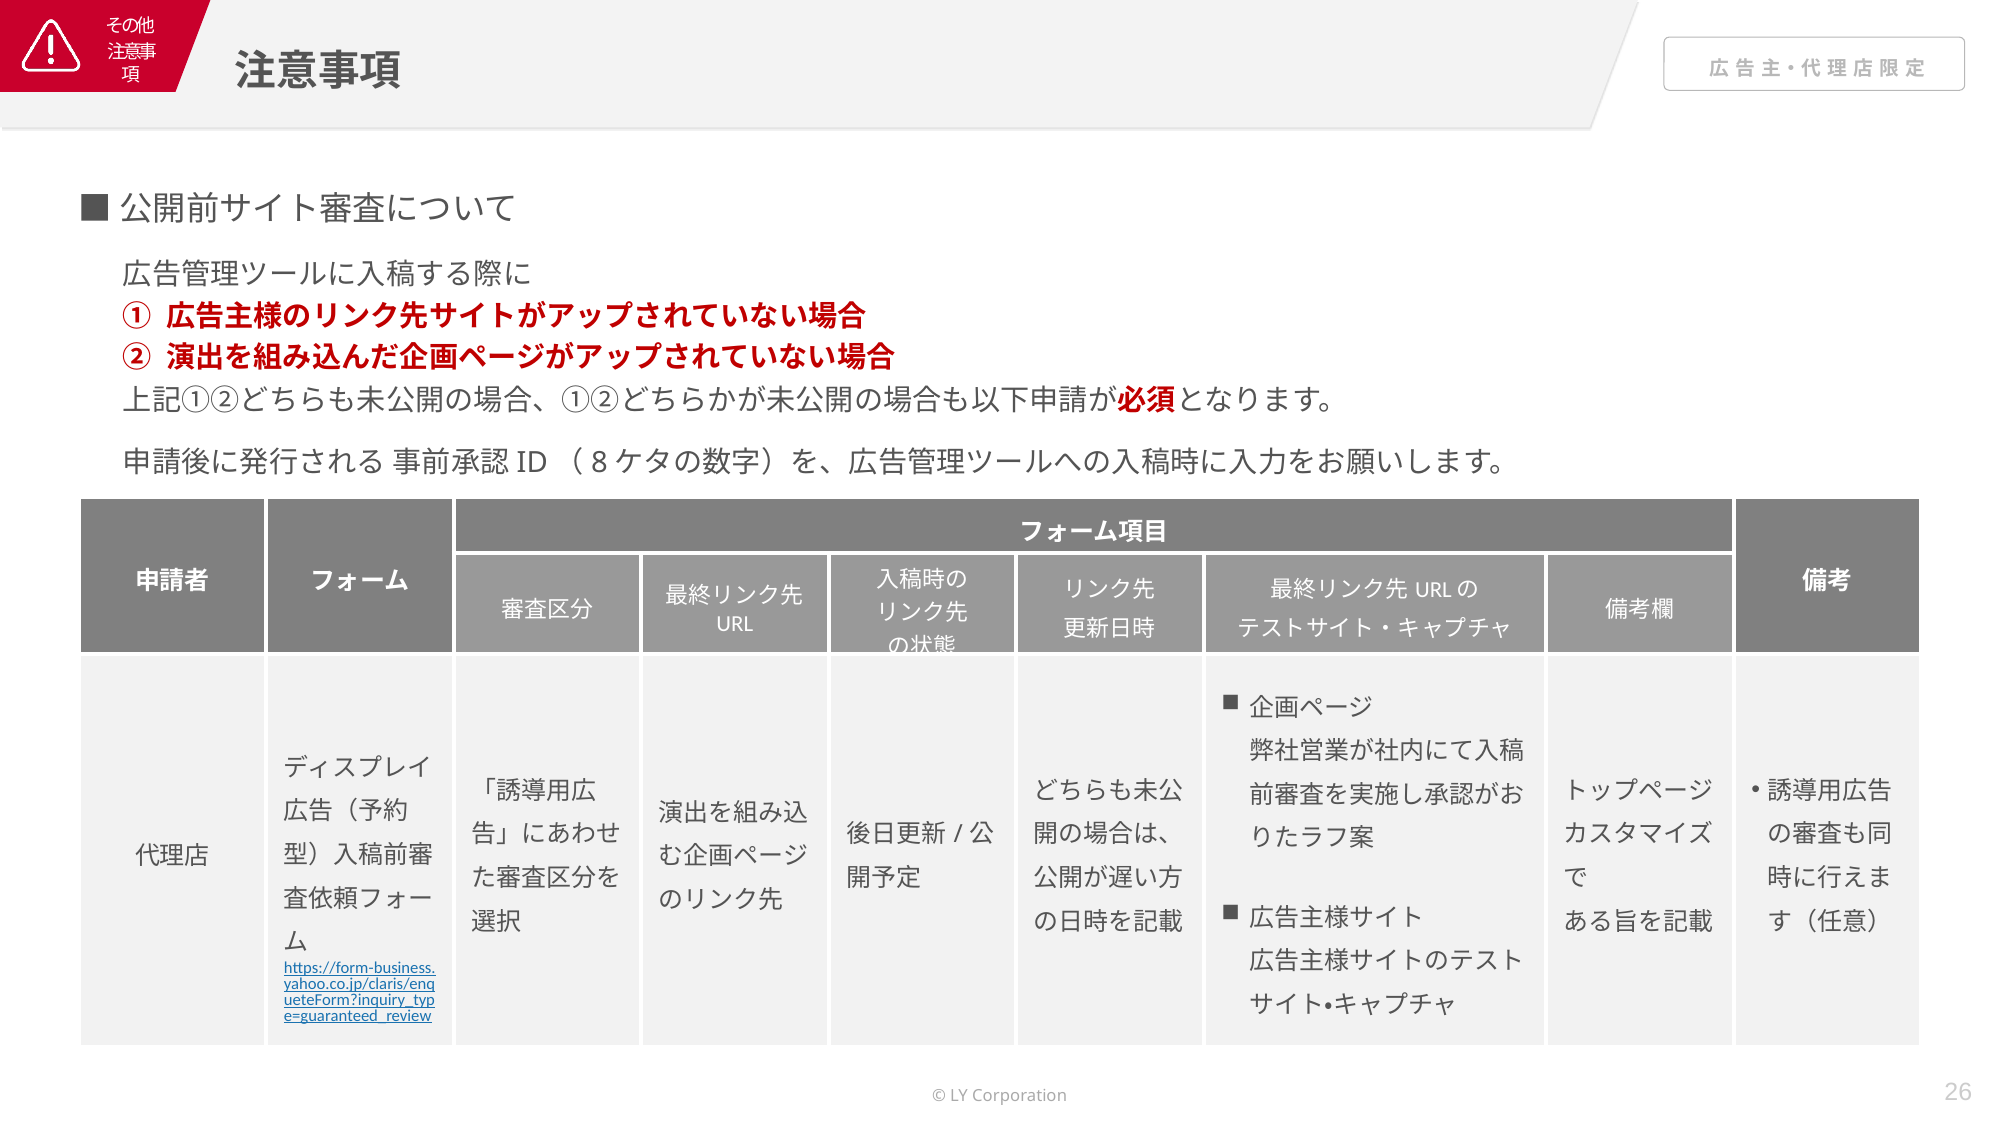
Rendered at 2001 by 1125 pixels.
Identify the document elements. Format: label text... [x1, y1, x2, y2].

text_box ■公開前サイト審査について 広告管理ツールに入稿する際に ① 広告主様のリンク先サイトがアップされていない場合 ② 演出を組み込んだ企画ページがアップされていない場合 上記①②どちらも未公開の場合、①②どちらかが未公開の場合も以下申請が必須となります。 申請後に発行される 事前承認ID（8ケタの数字）を、広告管理ツールへの入稿時に入力をお願いします。 [78, 179, 1922, 479]
table_cell 代理店 [81, 656, 264, 1045]
table_cell 「誘導用広告」にあわせた審査区分を選択 [456, 656, 639, 1045]
table_header フォーム [268, 499, 452, 652]
table_cell 後日更新/公開予定 [831, 656, 1014, 1045]
table_cell 備考欄 [1548, 555, 1732, 652]
table_cell どちらも未公開の場合は、 公開が遅い方の日時を記載 [1018, 656, 1202, 1045]
picture [16, 12, 84, 80]
table_cell リンク先 更新日時 [1018, 555, 1202, 652]
table_cell 誘導用広告の審査も同時に行えます（任意） [1736, 656, 1919, 1045]
table_cell ディスプレイ広告（予約型）入稿前審査依頼フォーム https://form-business.yahoo.co.jp/claris/enqueteForm?inquiry_type=guaranteed_review [268, 656, 452, 1045]
table_cell 演出を組み込む企画ページのリンク先 [643, 656, 827, 1045]
table_header 備考 [1736, 499, 1919, 652]
table_header フォーム項目 [456, 499, 1732, 551]
table_cell 企画ページ 弊社営業が社内にて入稿前審査を実施し承認がおりたラフ案 広告主様サイト 広告主様サイトのテストサイト・キャプチャ [1206, 656, 1544, 1045]
table_header 申請者 [81, 499, 264, 652]
table_cell 入稿時の リンク先 の状態 [831, 555, 1014, 652]
table_cell 最終リンク先URLの テストサイト・キャプチャ [1206, 555, 1544, 652]
list 注意事項 [234, 41, 1570, 97]
list その他 注意事項 [98, 12, 170, 81]
table_cell 最終リンク先 URL [643, 555, 827, 652]
table_cell トップページカスタマイズで ある旨を記載 [1548, 656, 1732, 1045]
table_cell 審査区分 [456, 555, 639, 652]
